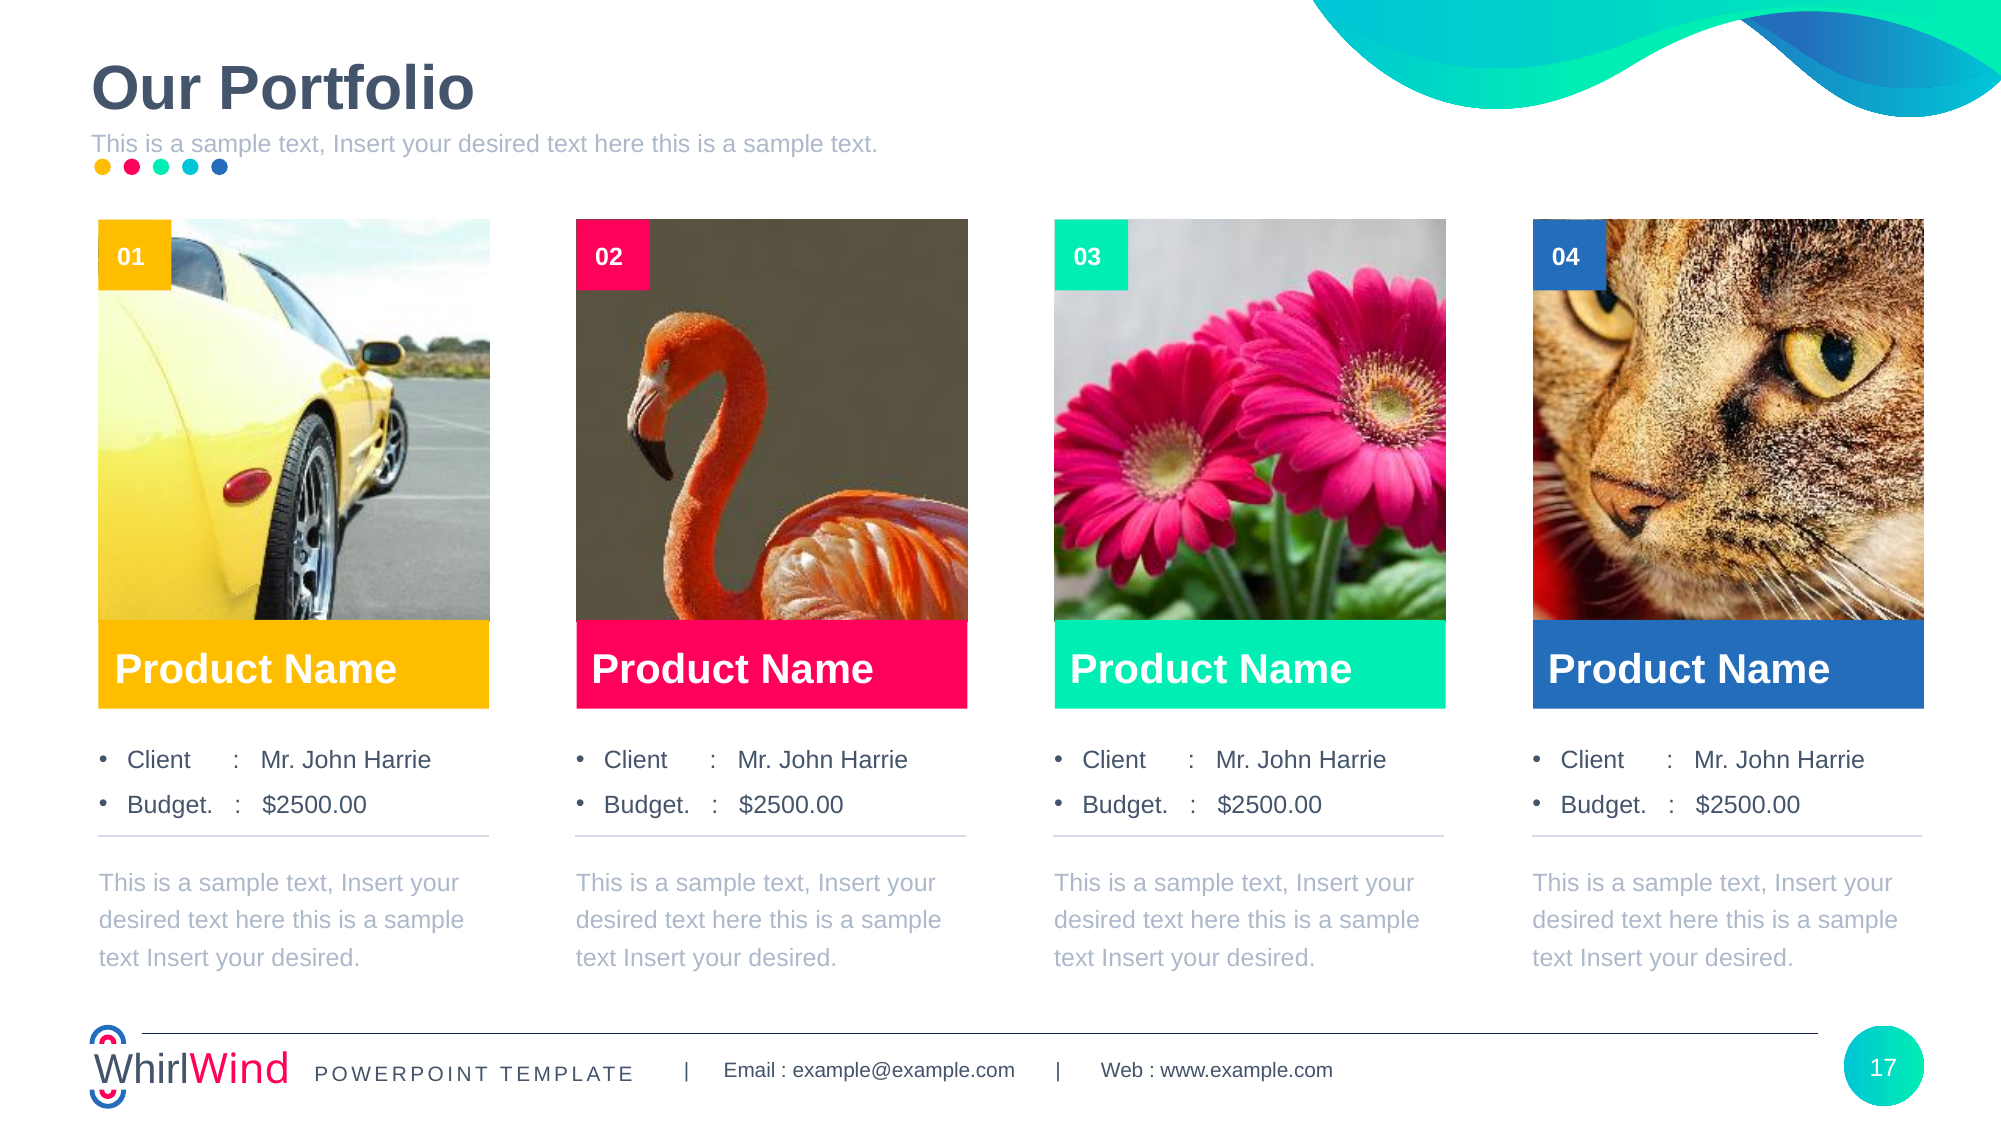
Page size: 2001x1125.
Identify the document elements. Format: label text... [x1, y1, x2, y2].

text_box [1054, 219, 1129, 291]
text_box This is a sample text, Insert your desired text here this is a sample text Insert your desired. [561, 851, 966, 979]
text_box [1532, 619, 1925, 710]
slide_number 17 [1837, 1036, 1930, 1096]
picture [1054, 219, 1446, 622]
text_box Product Name [1054, 634, 1445, 699]
text_box Client : Mr. John Harrie Budget. : $2500.00 [1039, 721, 1445, 826]
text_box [98, 219, 172, 291]
text_box Product Name [1533, 634, 1923, 699]
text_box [1533, 219, 1607, 291]
picture [1533, 219, 1924, 622]
text_box Product Name [576, 634, 966, 699]
text_box Client : Mr. John Harrie Budget. : $2500.00 [561, 721, 966, 826]
text_box This is a sample text, Insert your desired text here this is a sample text Insert your desired. [1039, 851, 1445, 979]
text_box Client : Mr. John Harrie Budget. : $2500.00 [84, 721, 490, 826]
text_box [1311, 0, 2000, 117]
text_box Client : Mr. John Harrie Budget. : $2500.00 [1517, 721, 1923, 826]
text_box Product Name [99, 634, 490, 699]
text_box [97, 619, 490, 710]
picture [98, 219, 490, 622]
text_box [1054, 619, 1447, 710]
text_box This is a sample text, Insert your desired text here this is a sample text Insert your desired. [84, 851, 490, 979]
text_box [576, 622, 968, 710]
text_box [576, 219, 650, 291]
text_box This is a sample text, Insert your desired text here this is a sample text Insert your desired. [1517, 851, 1923, 979]
title Our Portfolio [76, 39, 1924, 130]
picture [576, 219, 968, 622]
